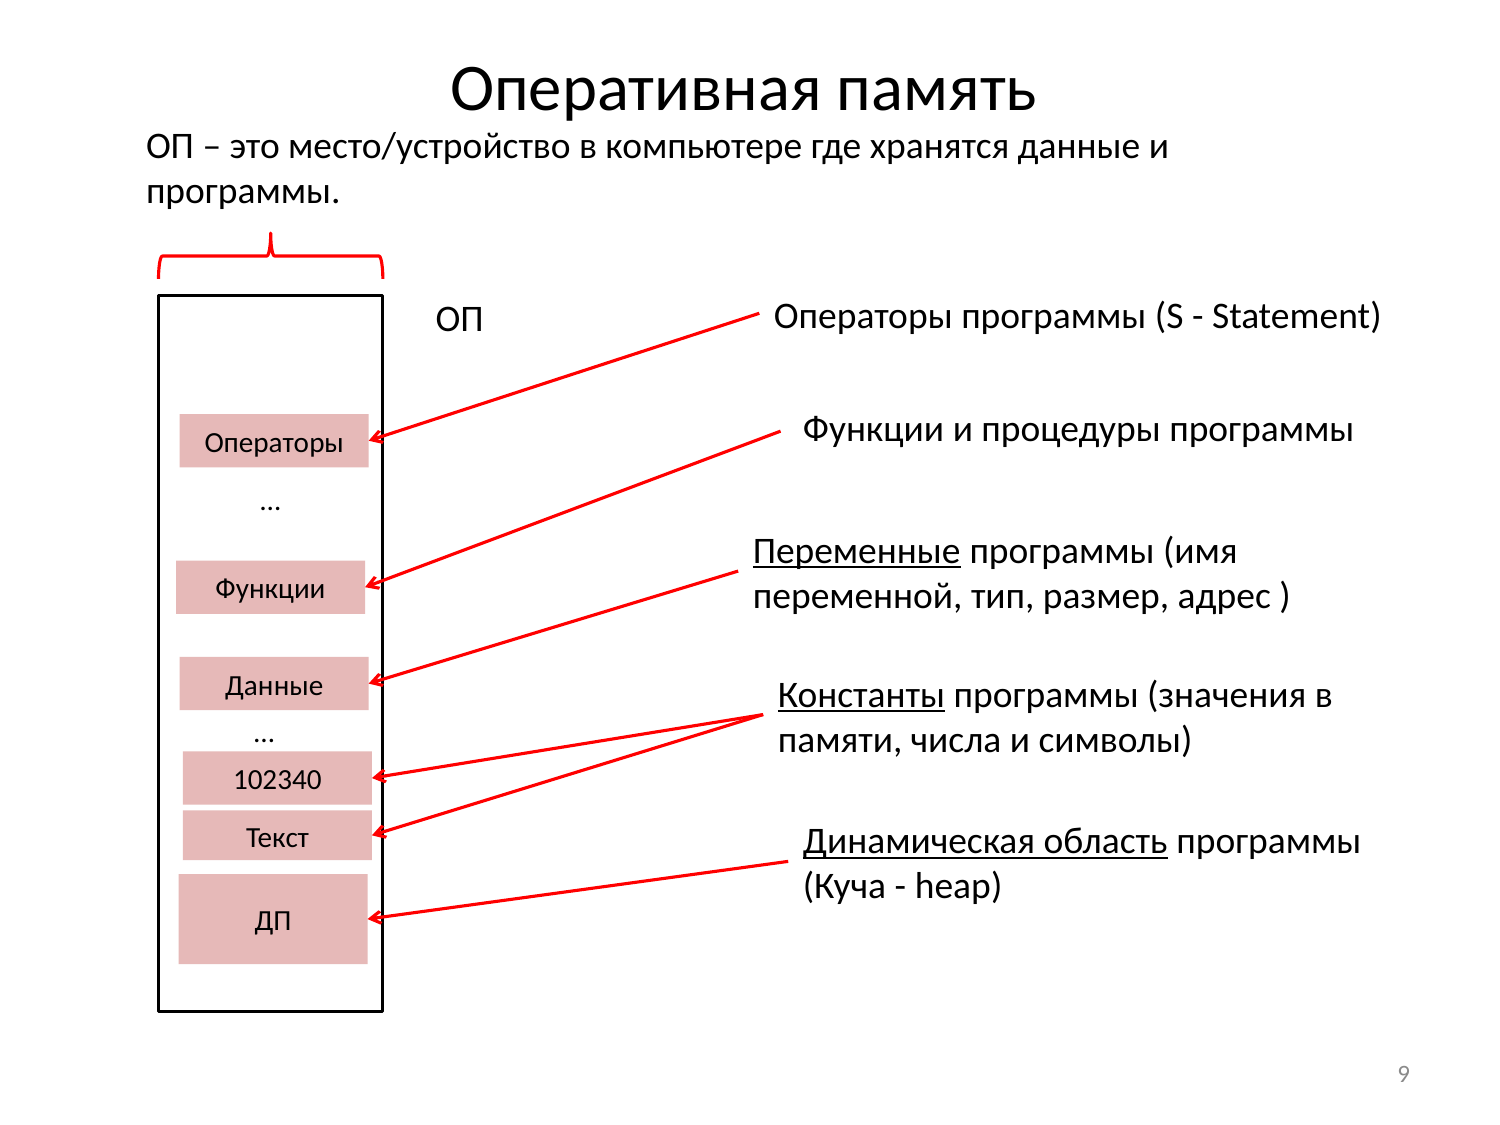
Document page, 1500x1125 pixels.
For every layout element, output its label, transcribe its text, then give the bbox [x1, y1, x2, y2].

slide_number 9 [1074, 1042, 1425, 1103]
text_box ОП – это место/устройство в компьютере где хранятся данные и программы. [131, 113, 1302, 219]
title Оперативная память [135, 19, 1353, 149]
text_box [158, 232, 1444, 1012]
